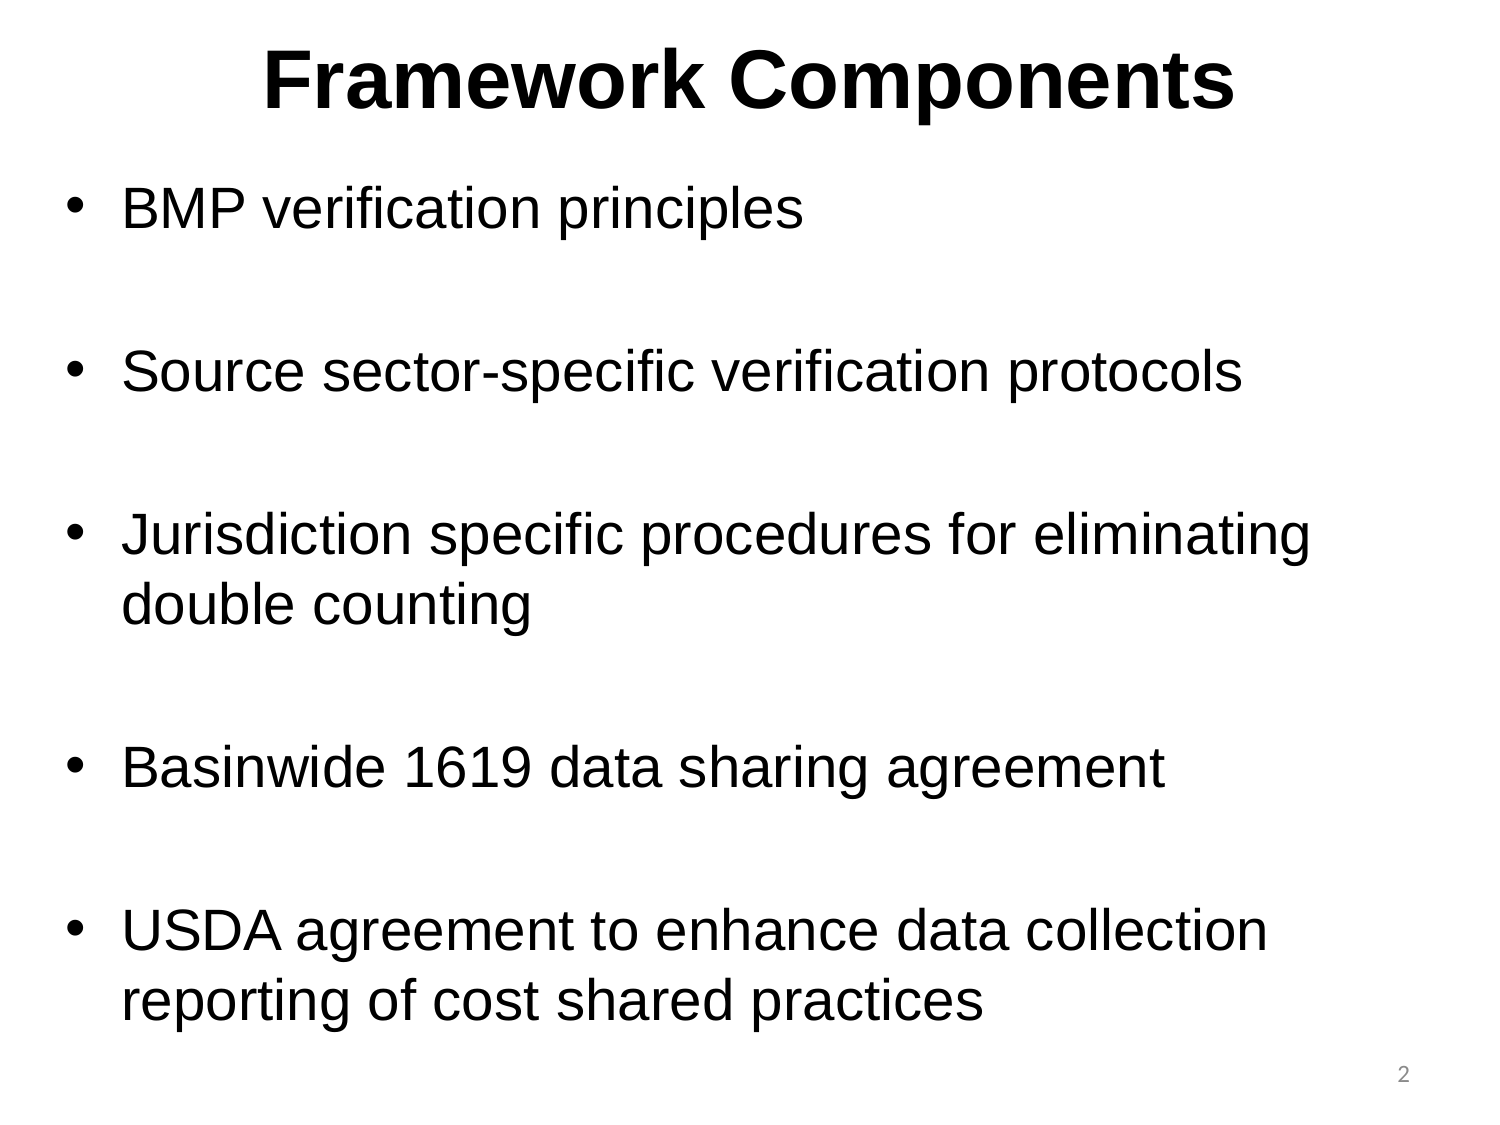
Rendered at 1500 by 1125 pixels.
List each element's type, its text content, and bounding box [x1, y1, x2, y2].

title Framework Components [75, 0, 1425, 150]
slide_number 2 [1074, 1042, 1425, 1103]
list BMP verification principles Source sector-specific verification protocols Jurisdiction specific procedures for eliminating double counting Basinwide 1619 data sharing agreement USDA agreement to enhance data collection reporting of cost shared practices [50, 162, 1475, 1125]
